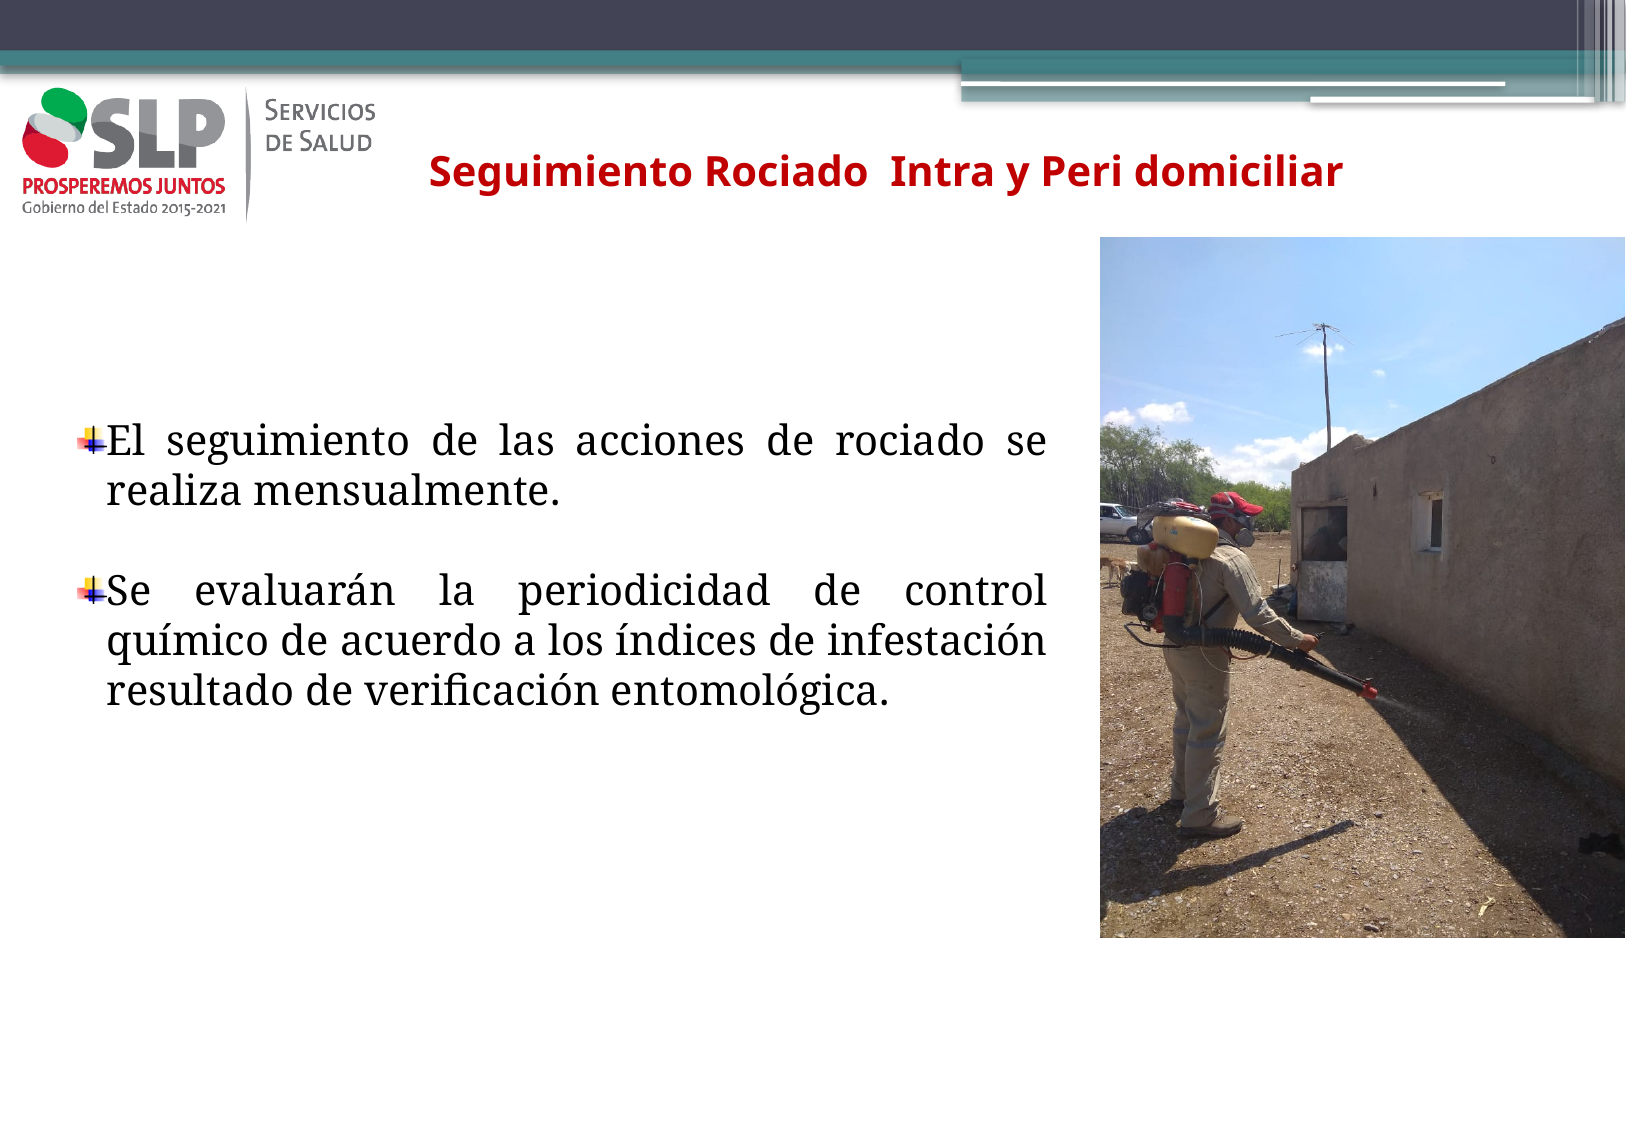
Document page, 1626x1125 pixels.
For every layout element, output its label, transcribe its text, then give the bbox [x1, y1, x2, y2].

picture [1099, 237, 1625, 938]
picture [77, 574, 107, 604]
text_box El seguimiento de las acciones de rociado se realiza mensualmente. Se evaluarán la periodicidad de control químico de acuerdo a los índices de infestación resultado de verificación entomológica. [62, 356, 1063, 722]
picture [77, 424, 107, 454]
picture [22, 87, 376, 226]
text_box Seguimiento Rociado Intra y Peri domiciliar [382, 137, 1525, 203]
